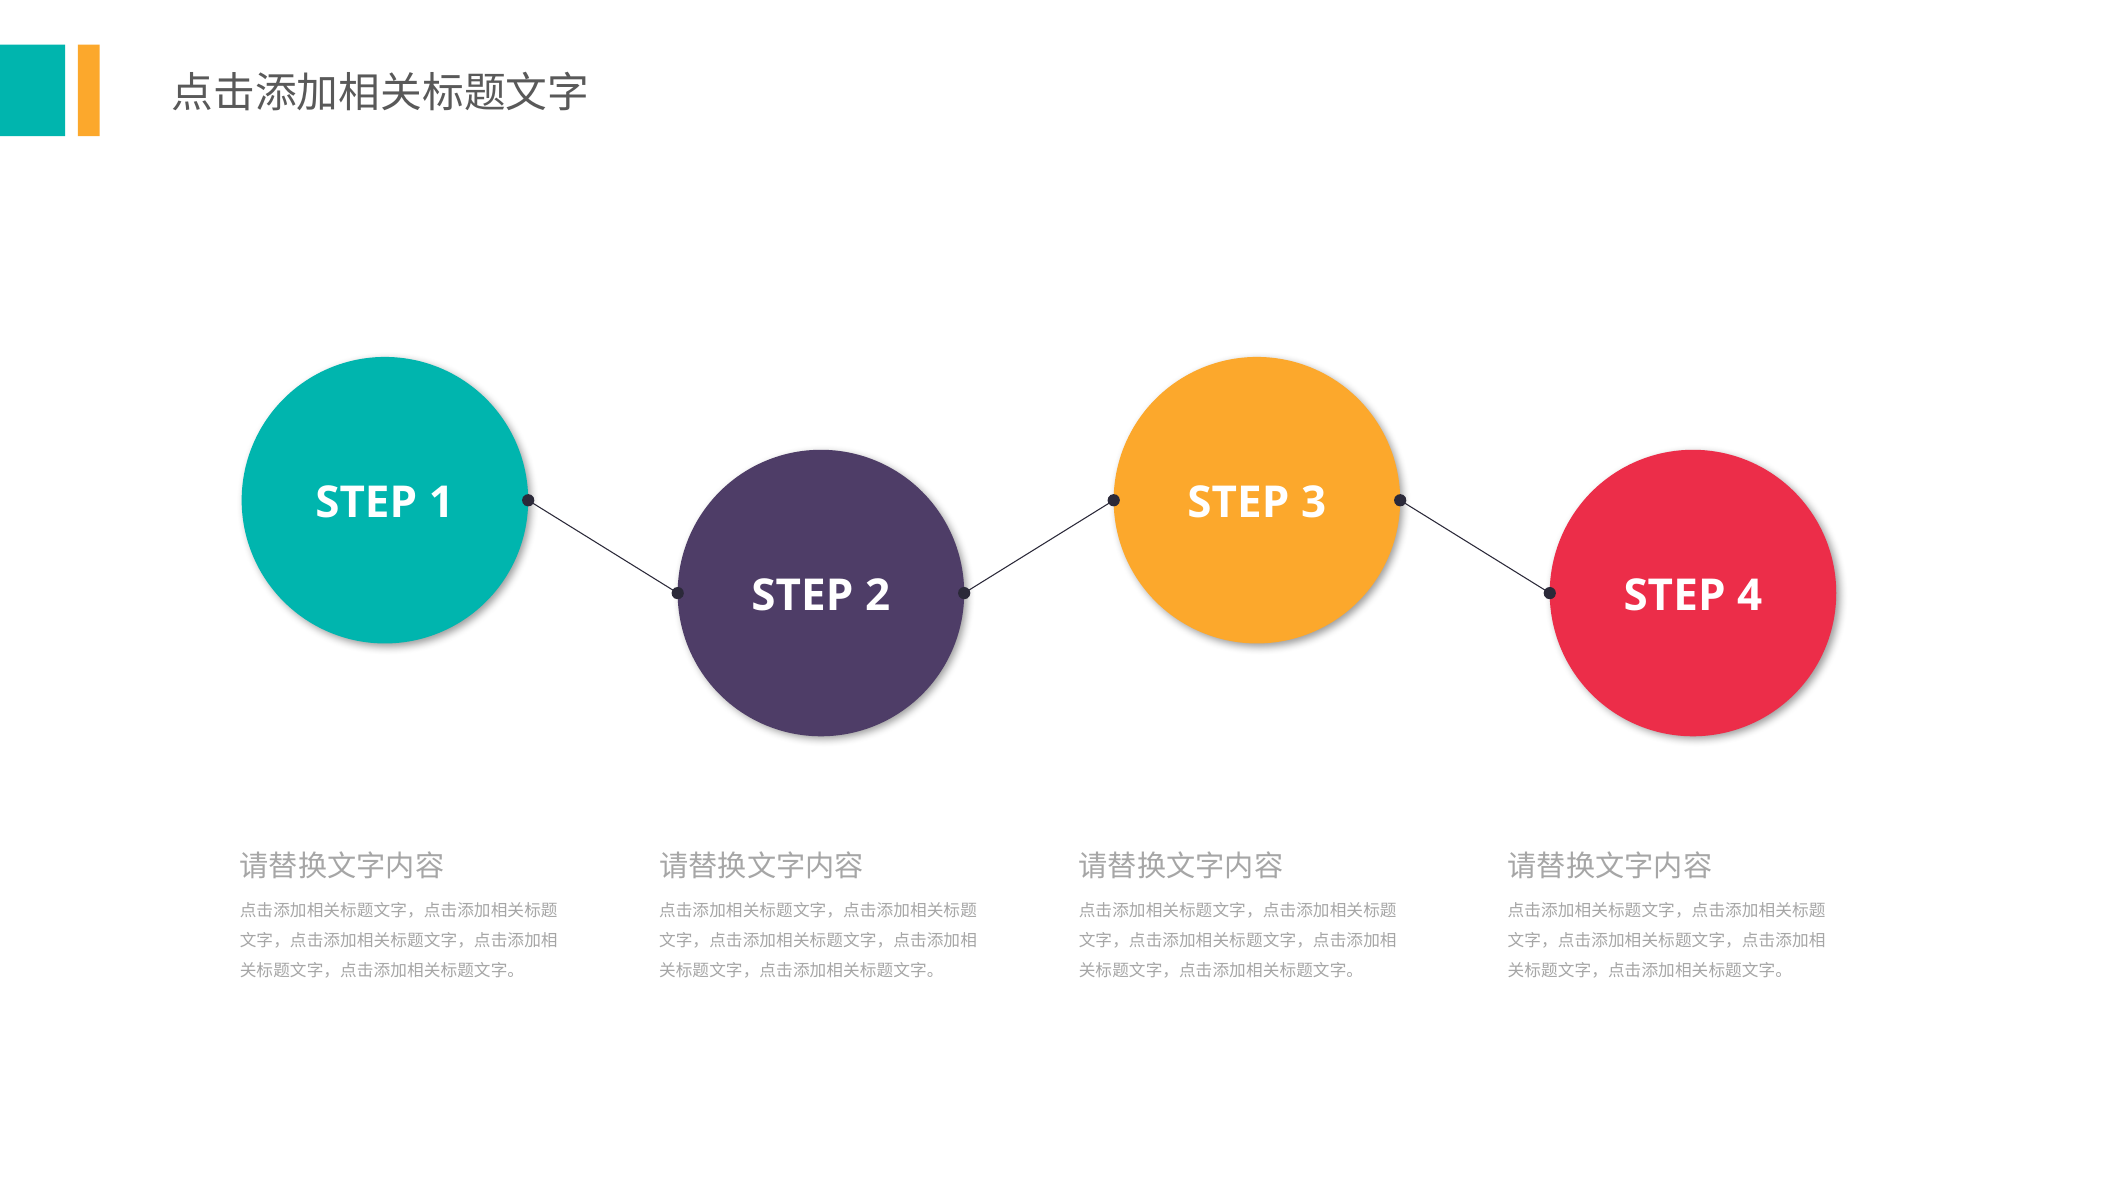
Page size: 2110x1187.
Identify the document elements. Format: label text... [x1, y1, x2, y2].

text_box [964, 500, 1114, 594]
text_box 请替换文字内容 [643, 832, 1043, 891]
text_box 请替换文字内容 [1491, 832, 1891, 891]
text_box 请替换文字内容 [223, 832, 623, 891]
text_box 点击添加相关标题文字，点击添加相关标题文字，点击添加相关标题文字，点击添加相关标题文字，点击添加相关标题文字。 [223, 882, 590, 988]
text_box STEP 1 [240, 355, 530, 645]
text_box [1400, 500, 1550, 594]
text_box STEP 4 [1548, 448, 1838, 738]
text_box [528, 500, 678, 594]
text_box 点击添加相关标题文字，点击添加相关标题文字，点击添加相关标题文字，点击添加相关标题文字，点击添加相关标题文字。 [1491, 882, 1858, 988]
text_box 点击添加相关标题文字，点击添加相关标题文字，点击添加相关标题文字，点击添加相关标题文字，点击添加相关标题文字。 [1062, 882, 1429, 988]
text_box 点击添加相关标题文字 [135, 44, 625, 137]
text_box 请替换文字内容 [1062, 832, 1462, 891]
text_box STEP 2 [676, 448, 966, 738]
text_box STEP 3 [1112, 355, 1402, 645]
text_box 点击添加相关标题文字，点击添加相关标题文字，点击添加相关标题文字，点击添加相关标题文字，点击添加相关标题文字。 [643, 882, 1010, 988]
